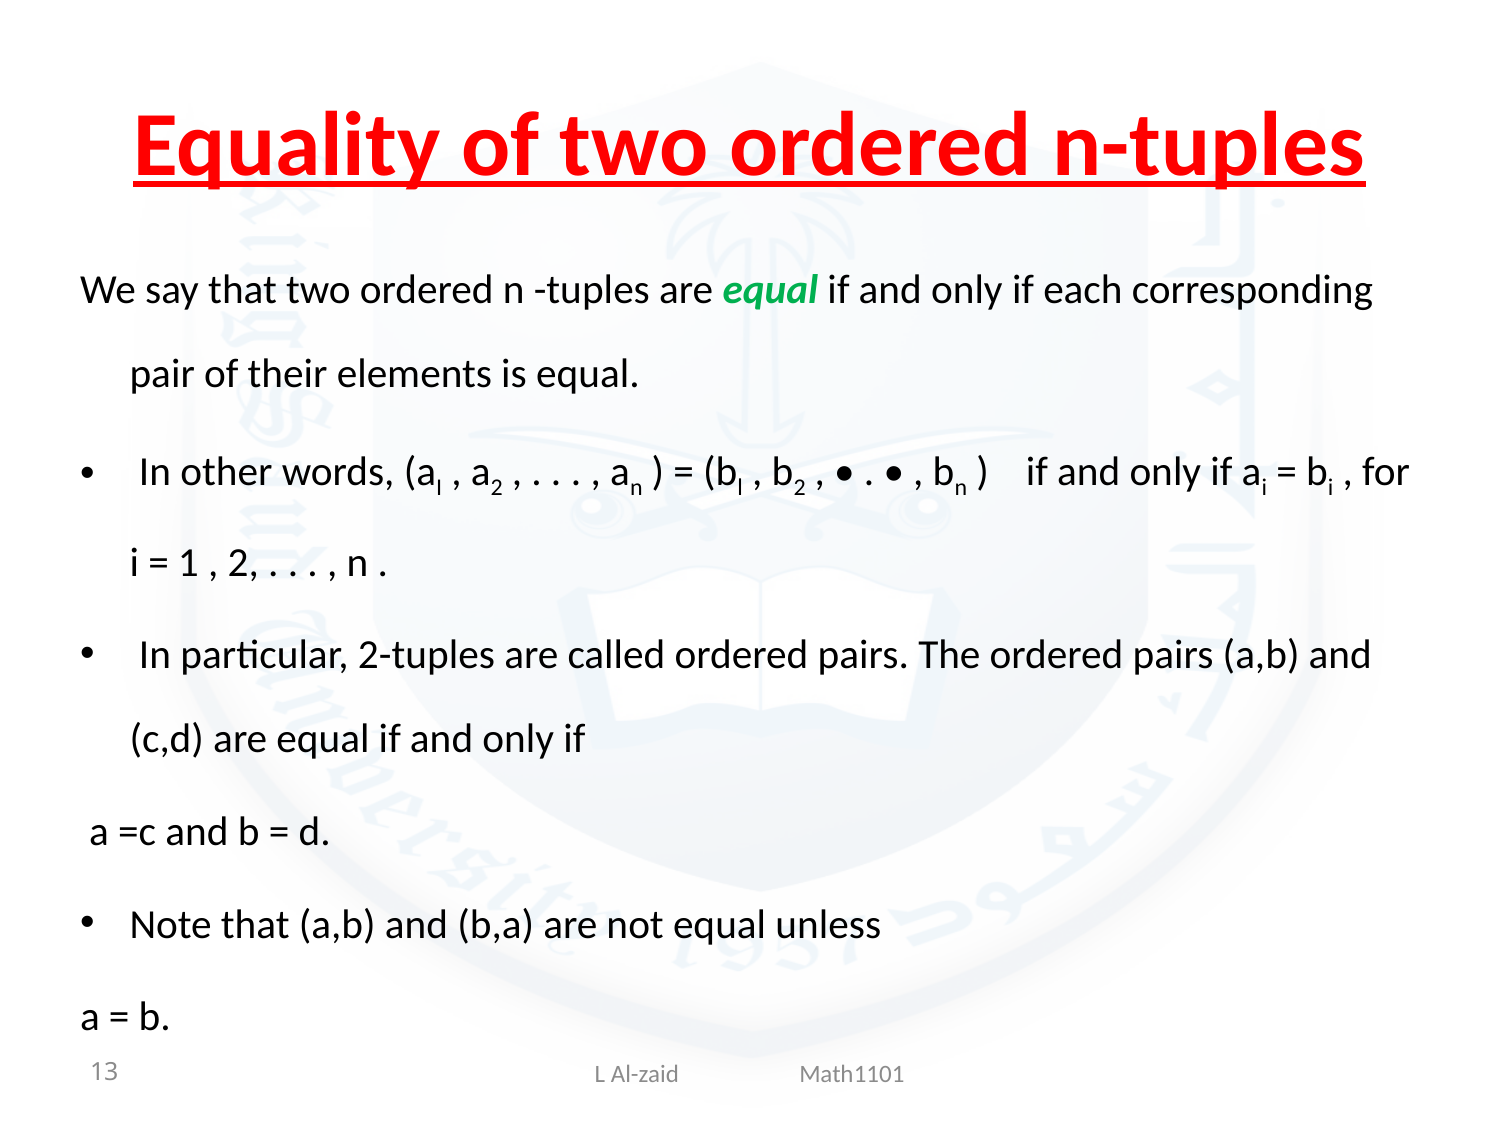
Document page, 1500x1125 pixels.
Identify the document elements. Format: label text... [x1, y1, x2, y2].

title Equality of two ordered n-tuples [75, 45, 1425, 219]
footer L Al-zaid Math1101 [512, 1042, 988, 1103]
list We say that two ordered n -tuples are equal if and only if each corresponding pair of their elements is equal. In other words, (aI , a2 , . . . , an ) = (bl , b2 , • . • , bn ) if and only if ai = bi , for i = 1 , 2, . . . , n . In particular, 2-tuples are called ordered pairs. The ordered pairs (a,b) and (c,d) are equal if and only if a =c and b = d. Note that (a,b) and (b,a) are not equal unless a = b. [64, 219, 1436, 1047]
slide_number 13 [75, 1042, 425, 1103]
